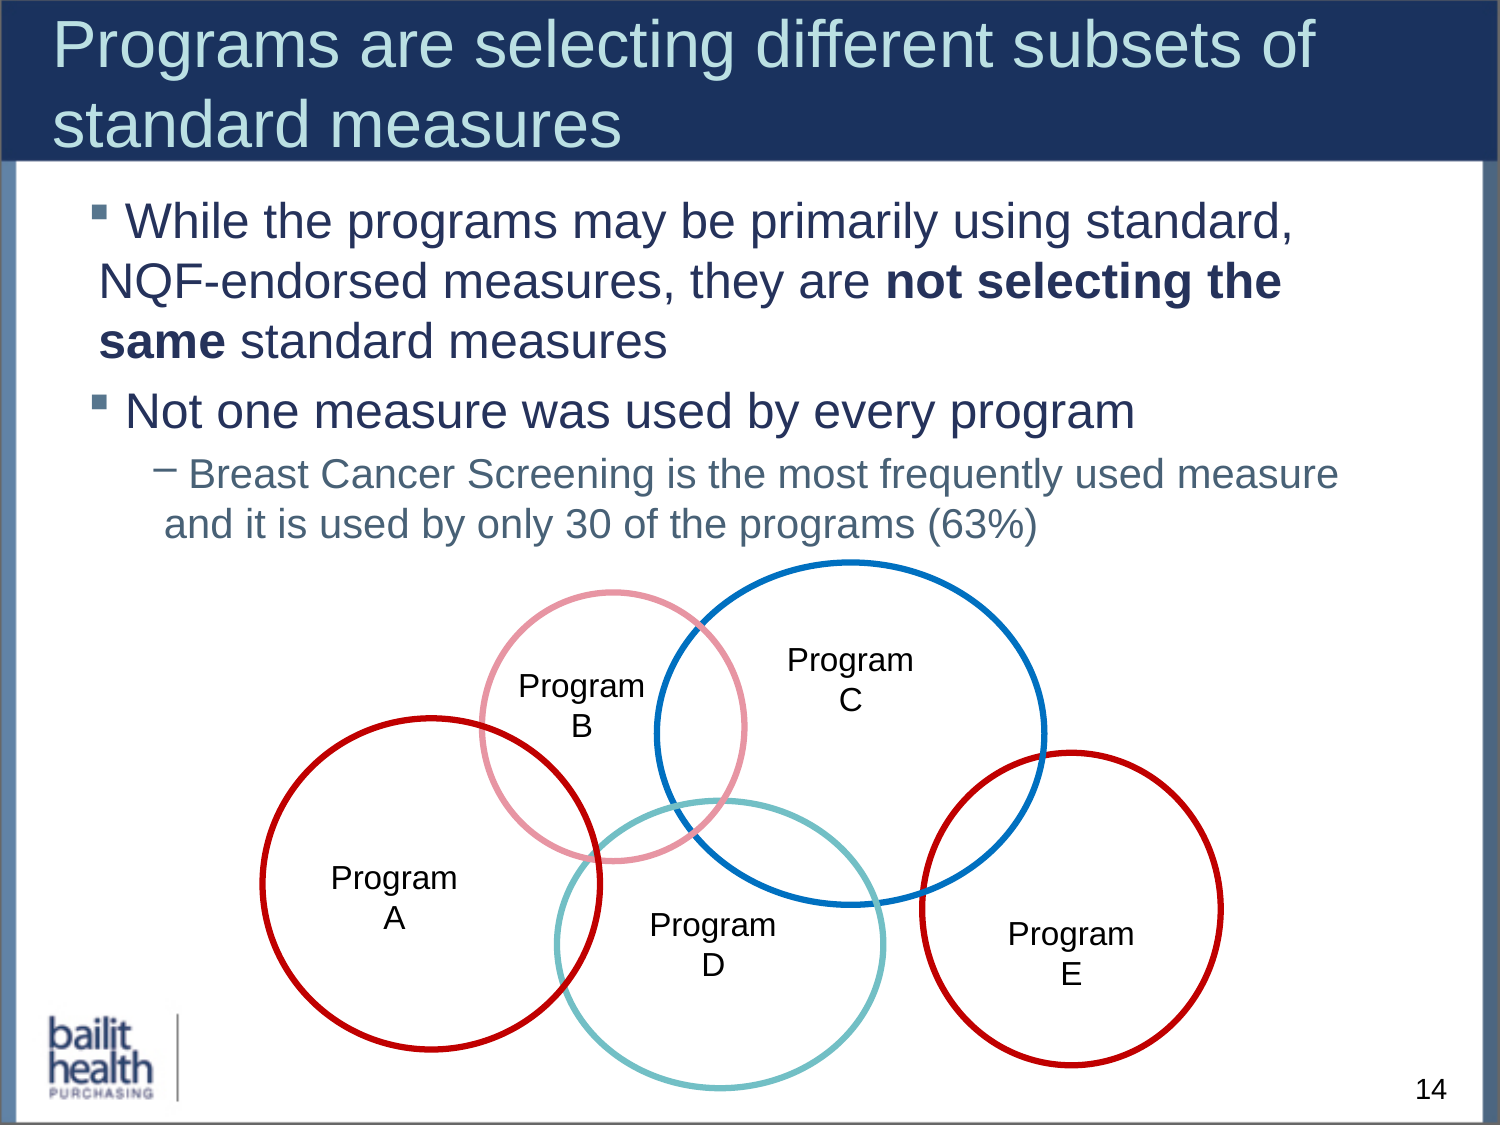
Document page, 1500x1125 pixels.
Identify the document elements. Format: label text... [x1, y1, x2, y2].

picture [0, 0, 1500, 1125]
text_box [700, 563, 1045, 904]
title Programs are selecting different subsets of standard measures [37, 0, 1500, 176]
text_box [922, 752, 1221, 1066]
text_box [564, 800, 884, 1089]
list While the programs may be primarily using standard, NQF-endorsed measures, they are not selecting the same standard measures Not one measure was used by every program Breast Cancer Screening is the most frequently used measure and it is used by only 30 of the programs (63%) [72, 180, 1426, 563]
text_box Program B [481, 656, 682, 752]
text_box Program C [750, 630, 951, 726]
text_box Program D [613, 895, 814, 991]
text_box [501, 592, 745, 862]
slide_number 14 [1374, 1062, 1463, 1101]
text_box Program E [971, 904, 1172, 1000]
text_box Program A [294, 848, 495, 944]
text_box [262, 718, 601, 1050]
